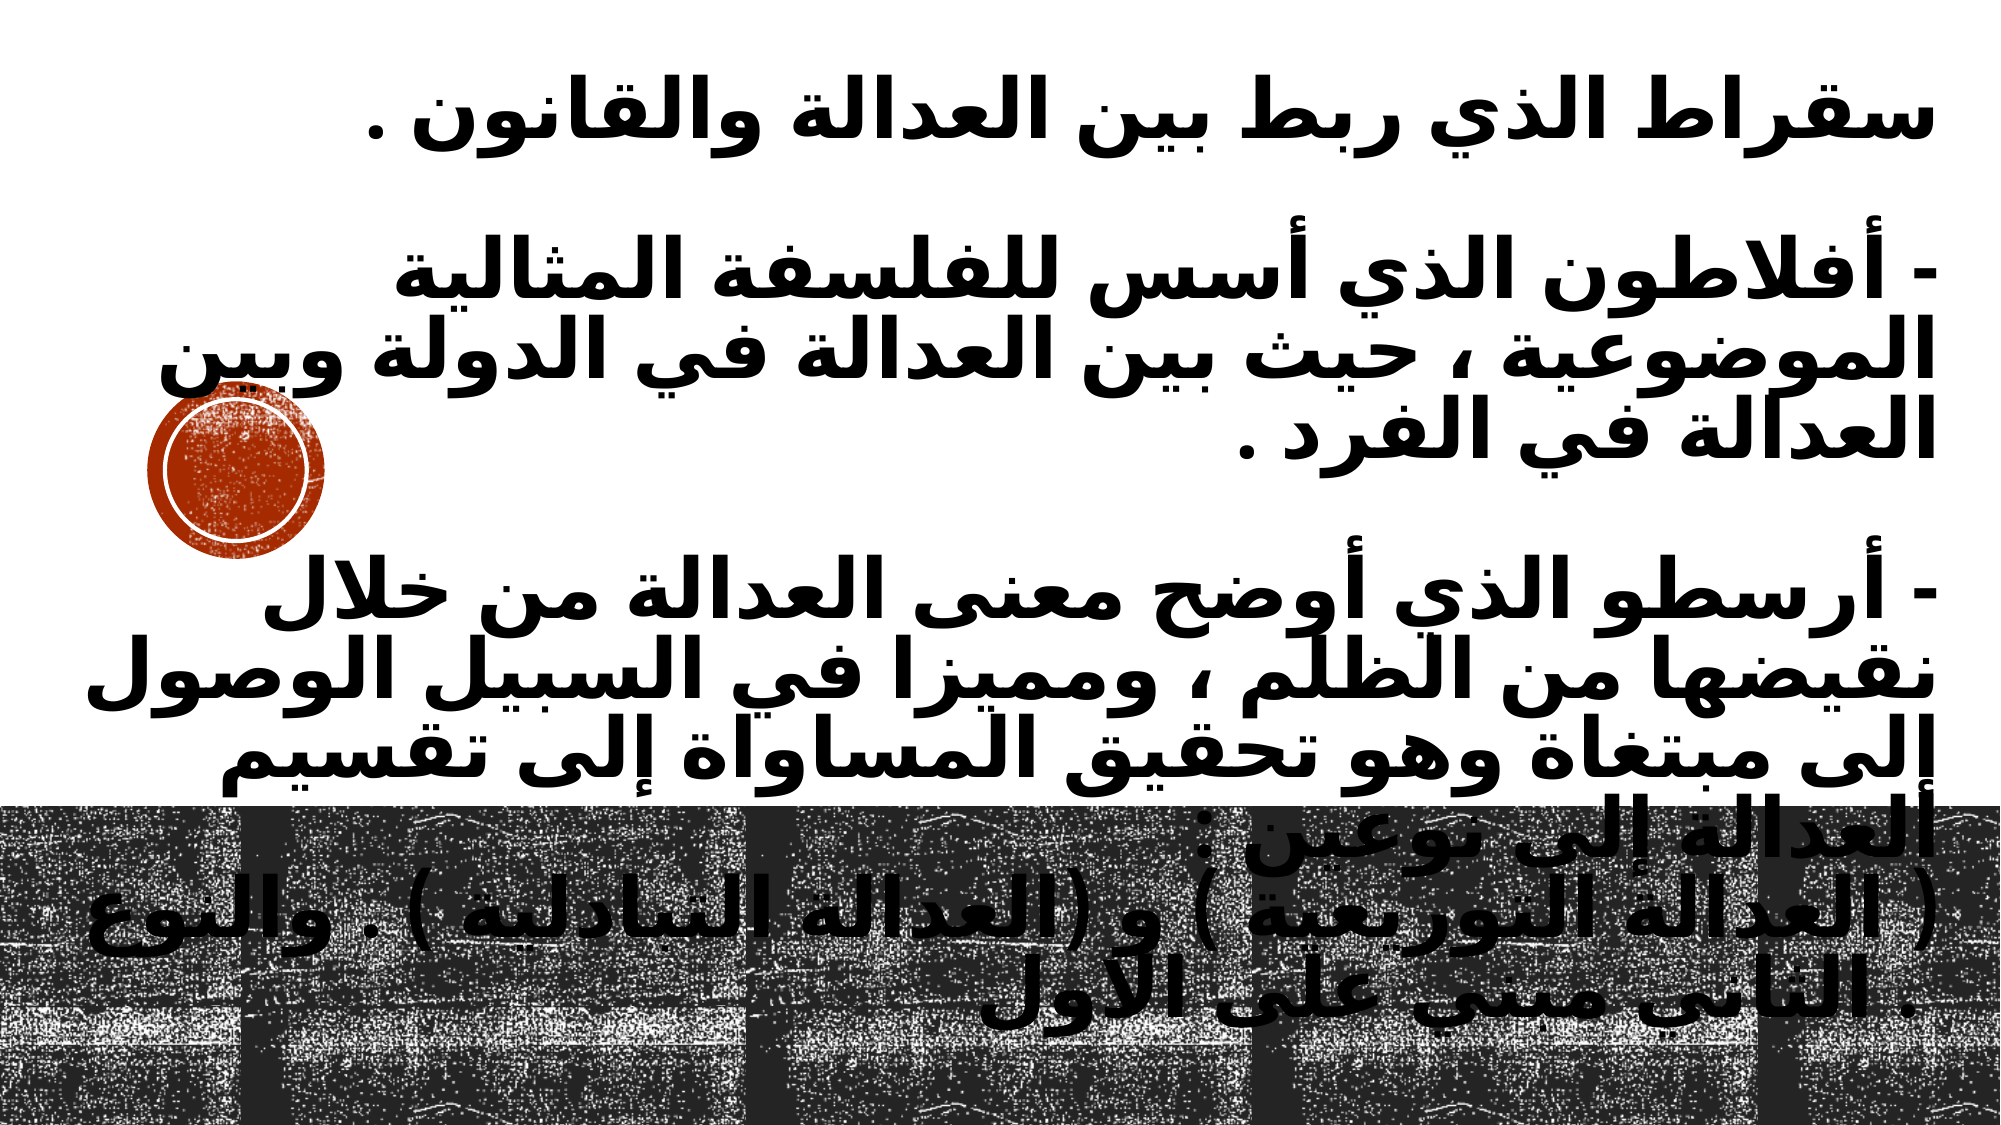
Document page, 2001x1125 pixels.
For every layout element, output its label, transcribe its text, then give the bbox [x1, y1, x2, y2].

title سقراط الذي ربط بين العدالة والقانون . - أفلاطون الذي أسس للفلسفة المثالية الموضوعية ، حيث بين العدالة في الدولة وبين العدالة في الفرد . - أرسطو الذي أوضح معنى العدالة من خلال نقيضها من الظلم ، ومميزا في السبيل الوصول إلى مبتغاة وهو تحقيق المساواة إلى تقسيم العدالة إلى نوعين : ( العدالة التوريعية ) و (العدالة التبادلية ) . والنوع الثاني مبني على الاول . [64, 34, 1957, 1074]
